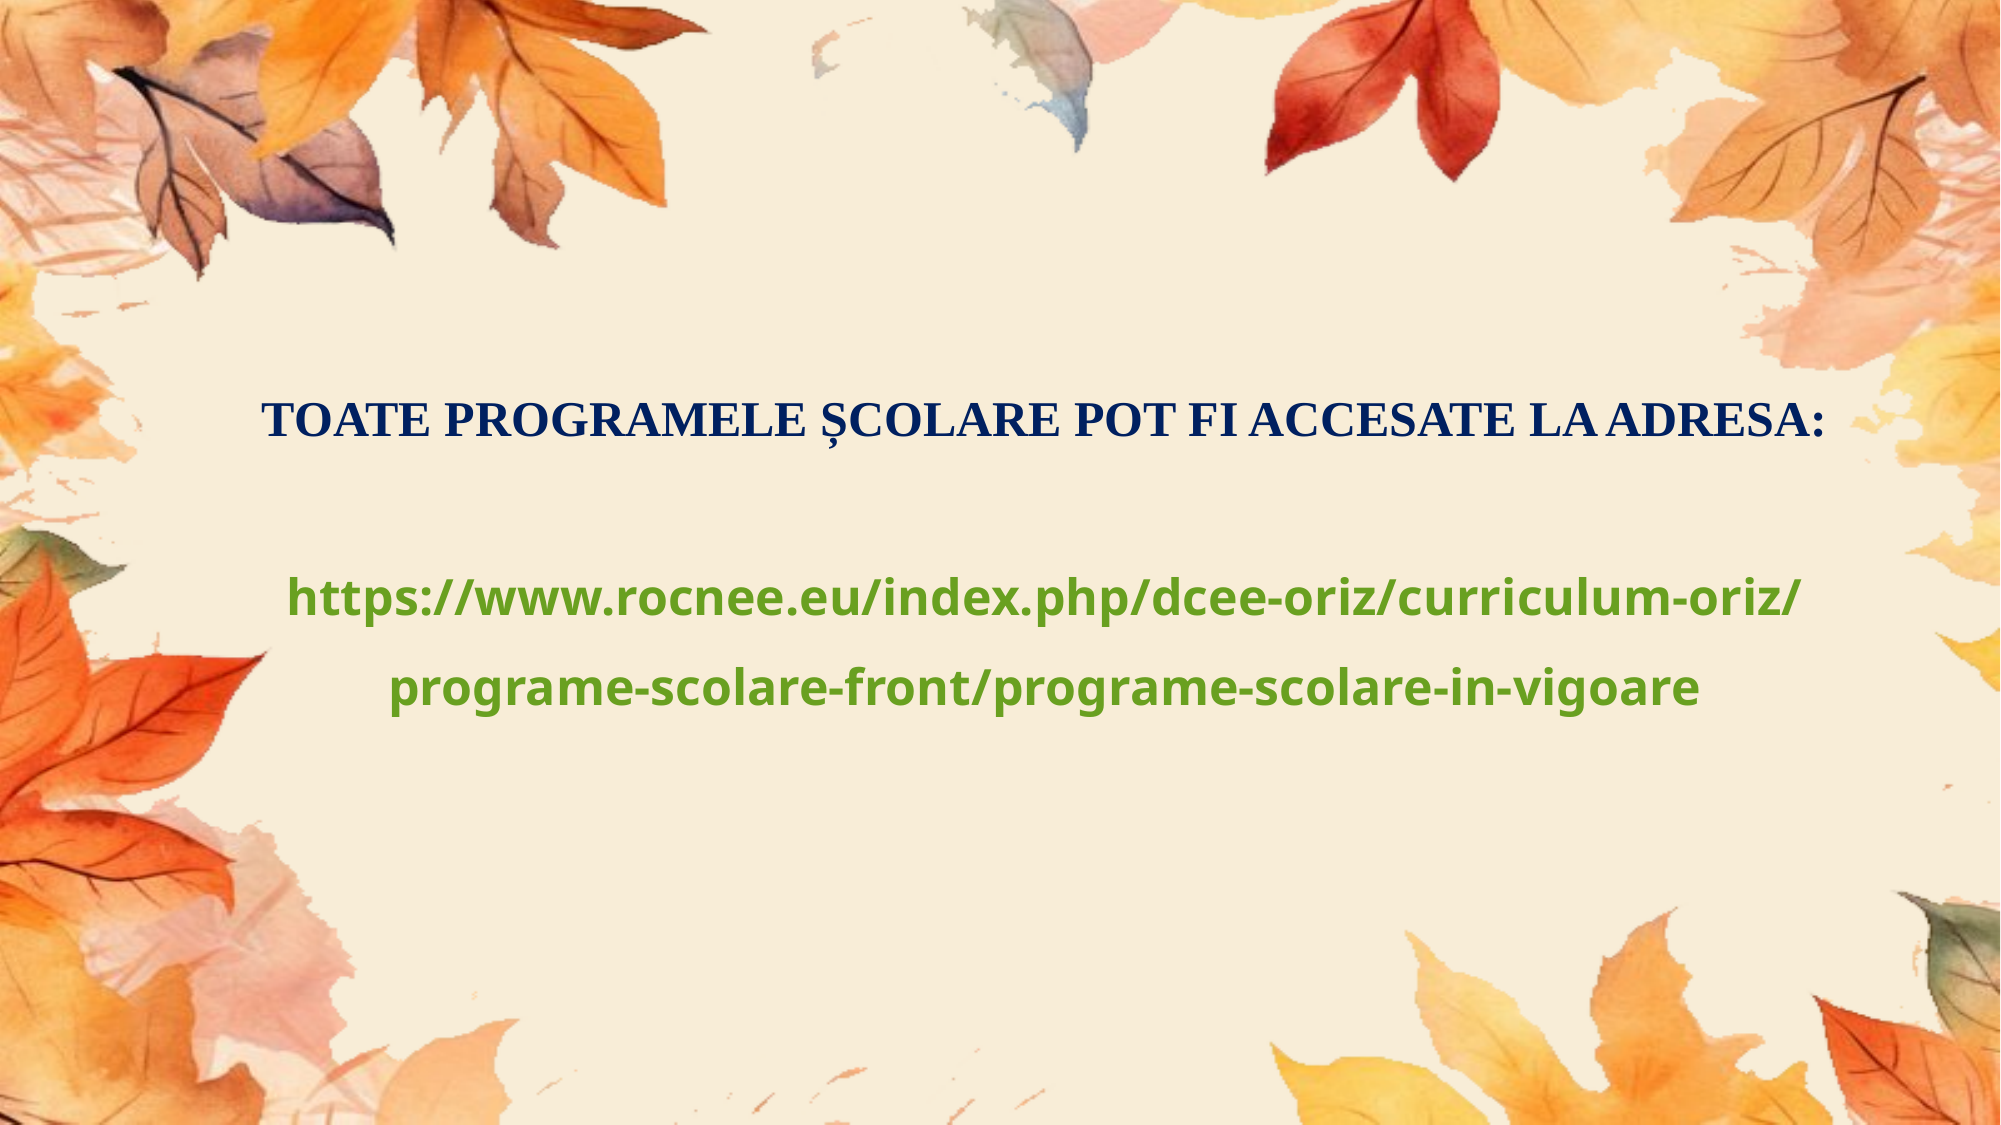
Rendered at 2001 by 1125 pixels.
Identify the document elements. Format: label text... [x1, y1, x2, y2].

text_box TOATE PROGRAMELE ȘCOLARE POT FI ACCESATE LA ADRESA: https://www.rocnee.eu/index.php/dcee-oriz/curriculum-oriz/programe-scolare-front/programe-scolare-in-vigoare [202, 390, 1887, 724]
picture [0, 0, 2001, 1125]
list [202, 133, 1906, 829]
